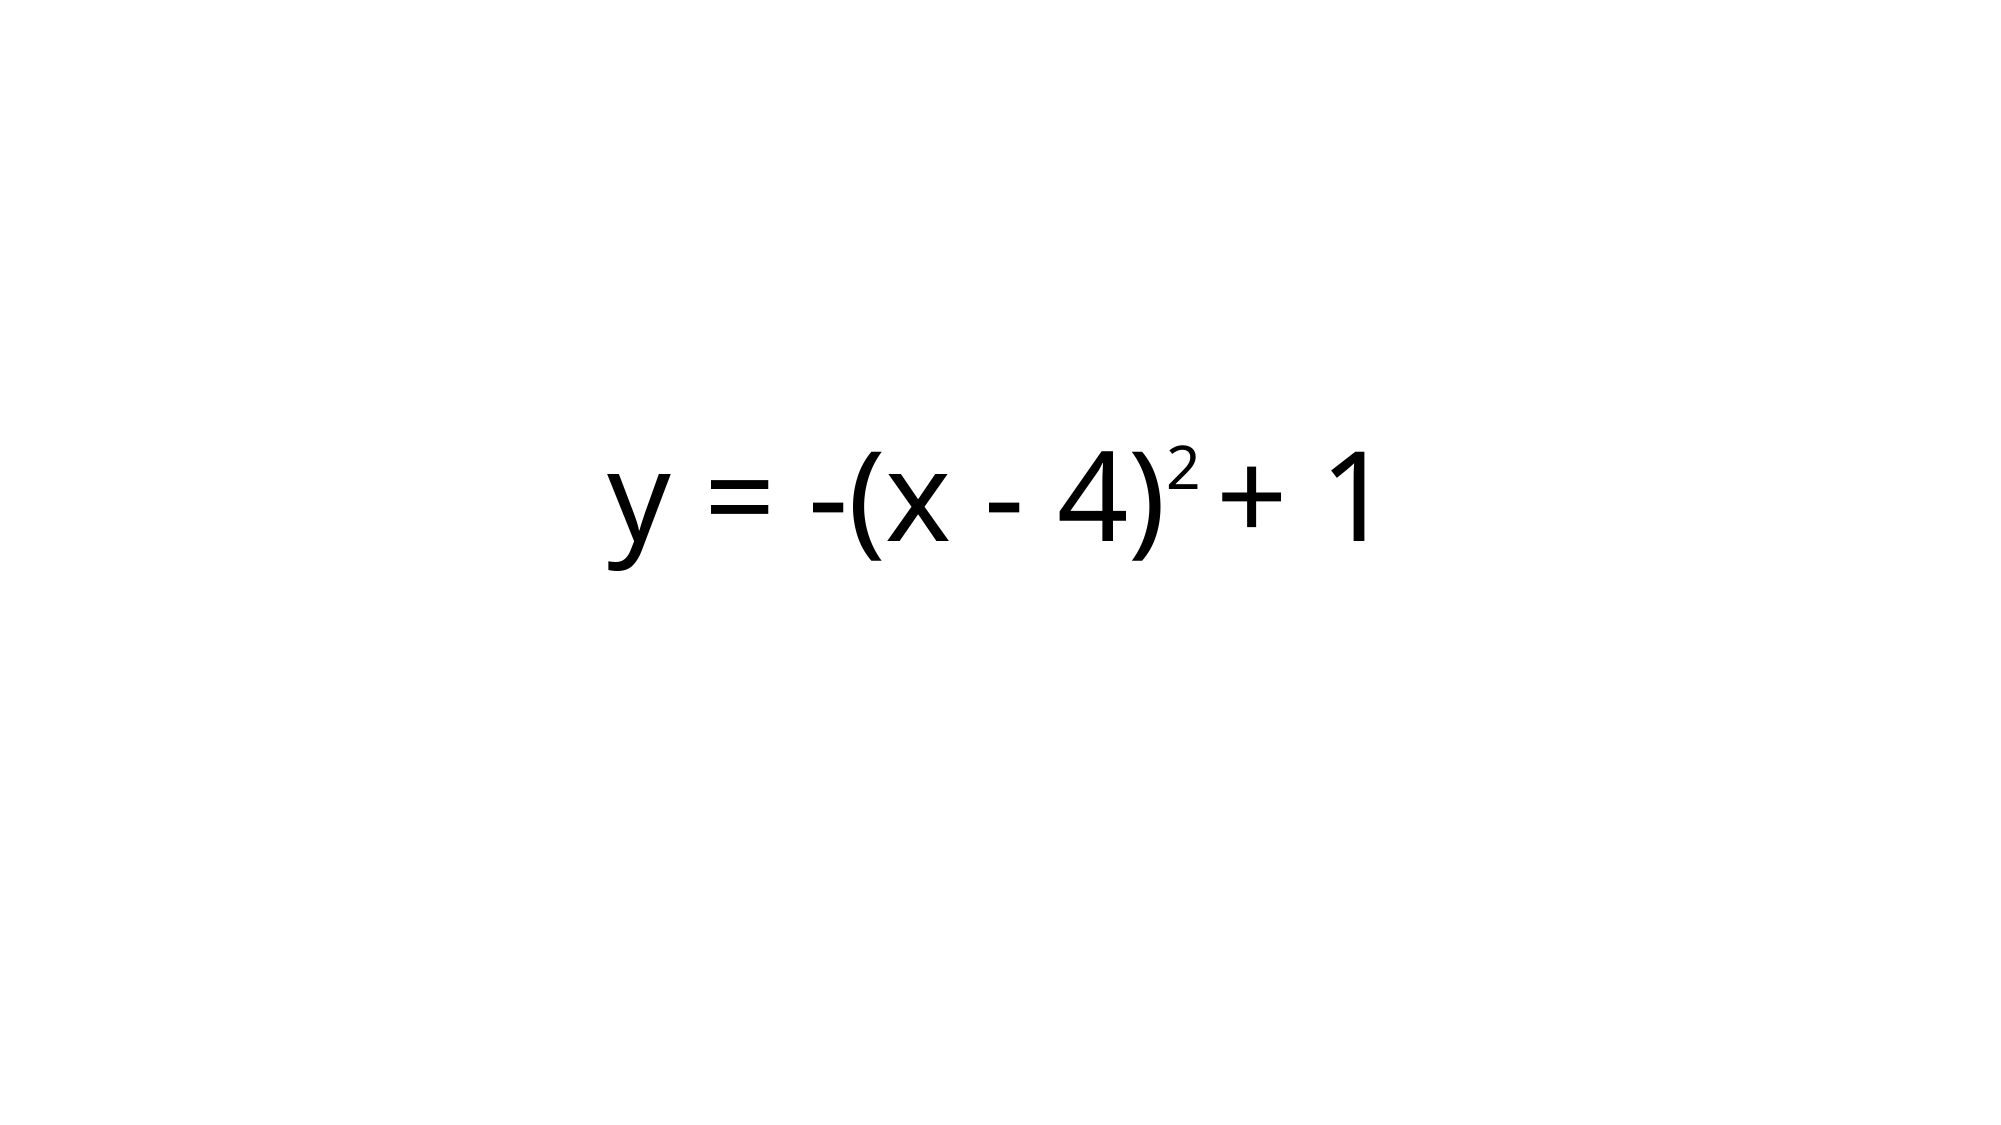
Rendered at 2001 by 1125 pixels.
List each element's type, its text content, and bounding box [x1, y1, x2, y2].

title y = -(x - 4)2 + 1 [249, 184, 1750, 576]
